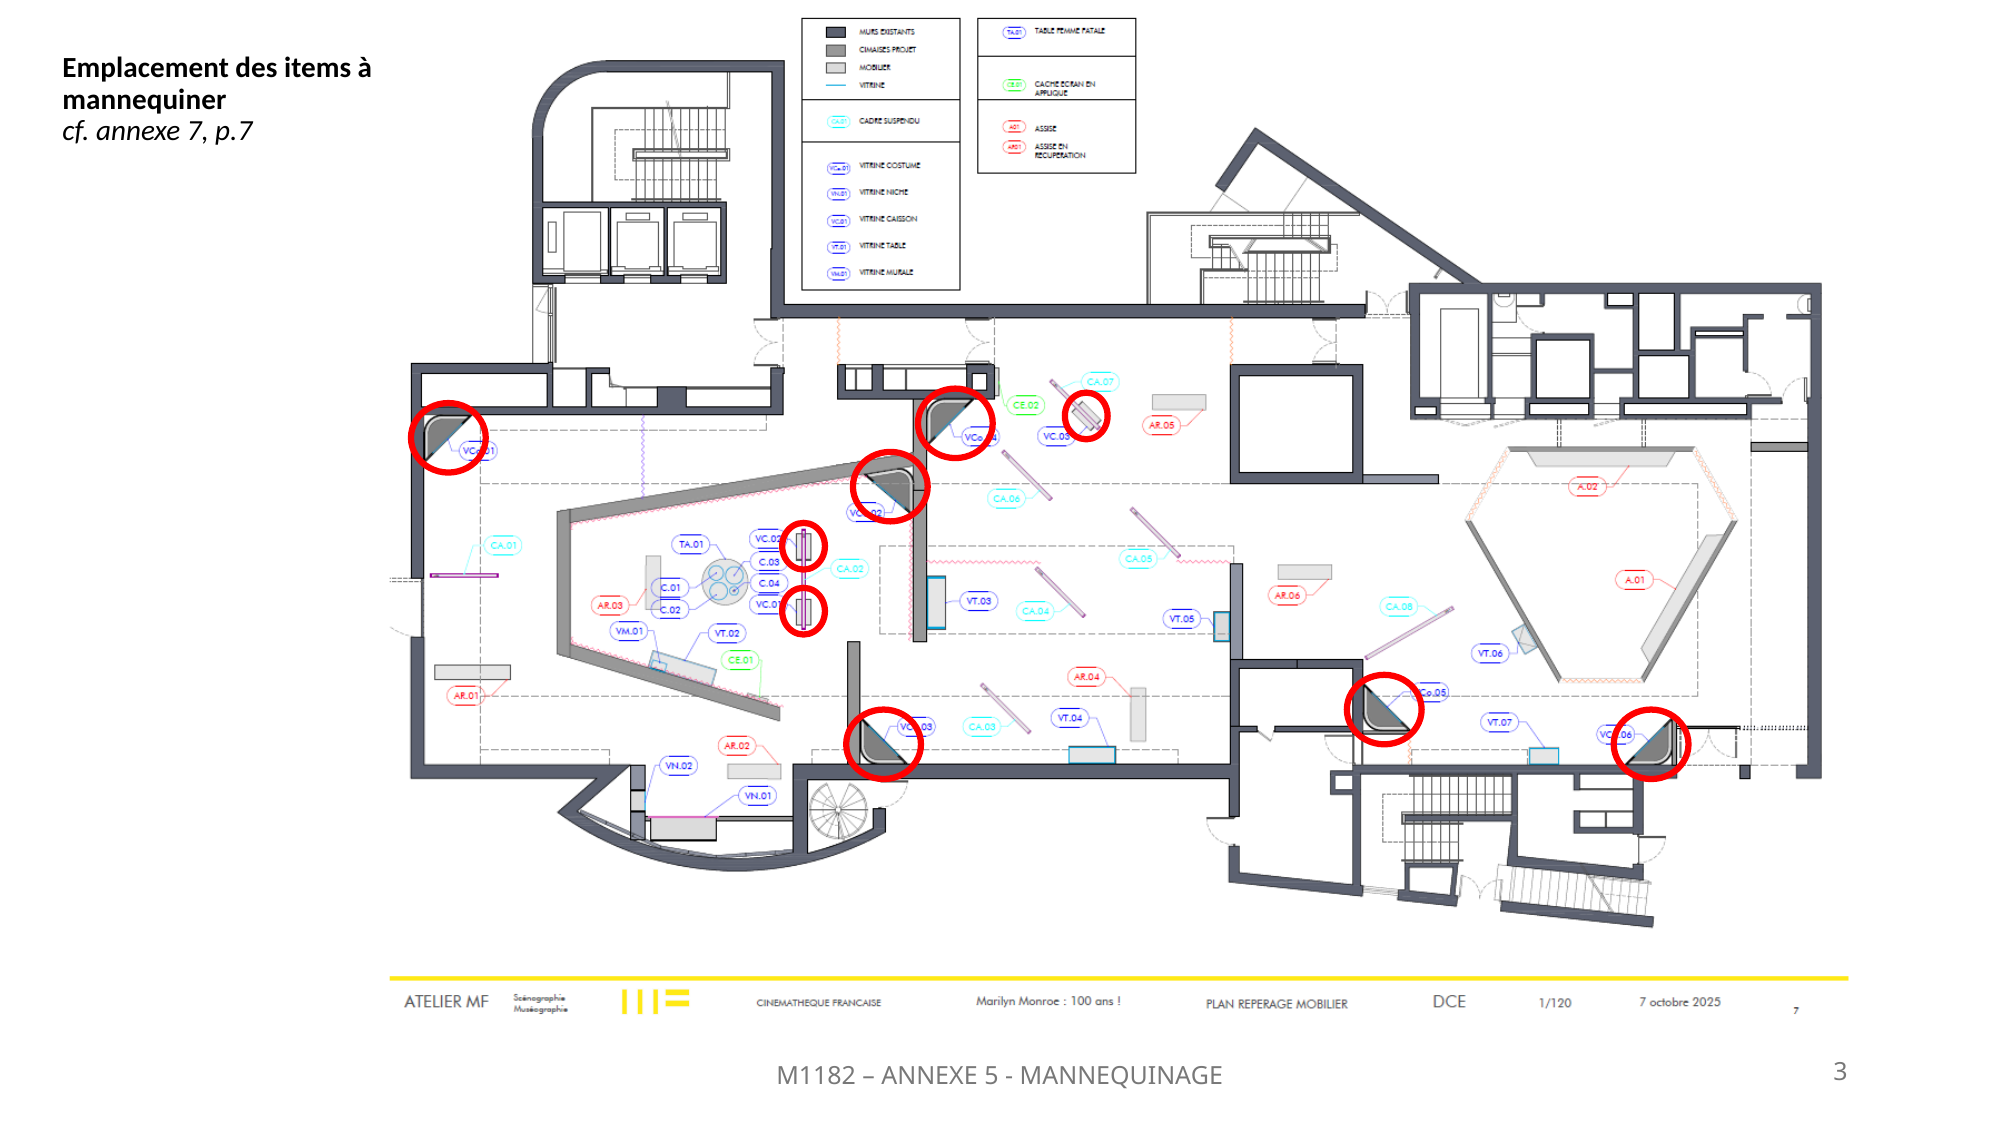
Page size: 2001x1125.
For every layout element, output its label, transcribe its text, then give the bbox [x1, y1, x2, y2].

slide_number 3 [1412, 1044, 1863, 1103]
title Emplacement des items à mannequiner cf. annexe 7, p.7 [47, 20, 382, 179]
footer M1182 – ANNEXE 5 - MANNEQUINAGE [662, 1044, 1338, 1105]
picture [382, 0, 1863, 1044]
